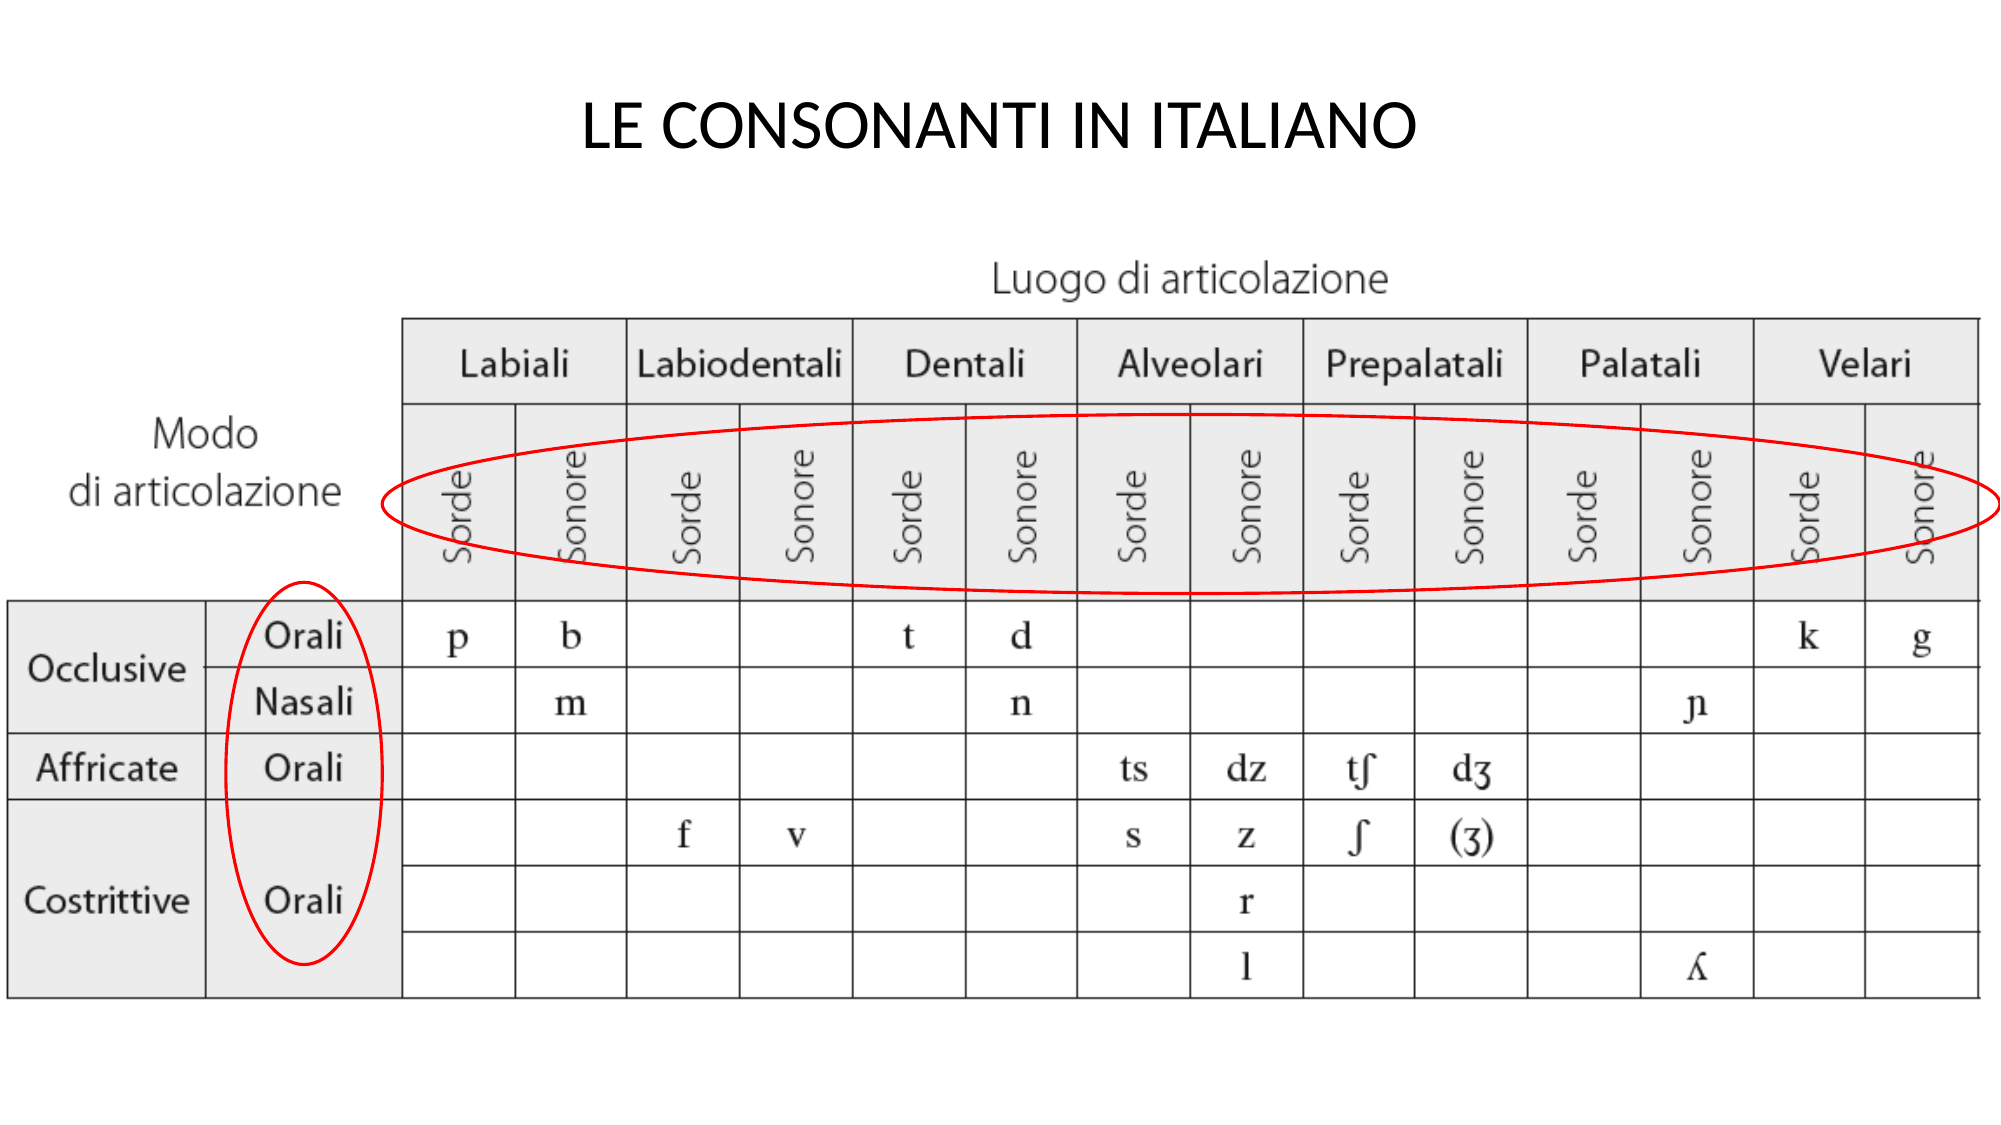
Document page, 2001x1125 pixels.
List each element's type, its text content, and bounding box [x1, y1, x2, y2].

text_box LE CONSONANTI IN ITALIANO [500, 70, 1500, 170]
picture [0, 238, 2000, 1015]
